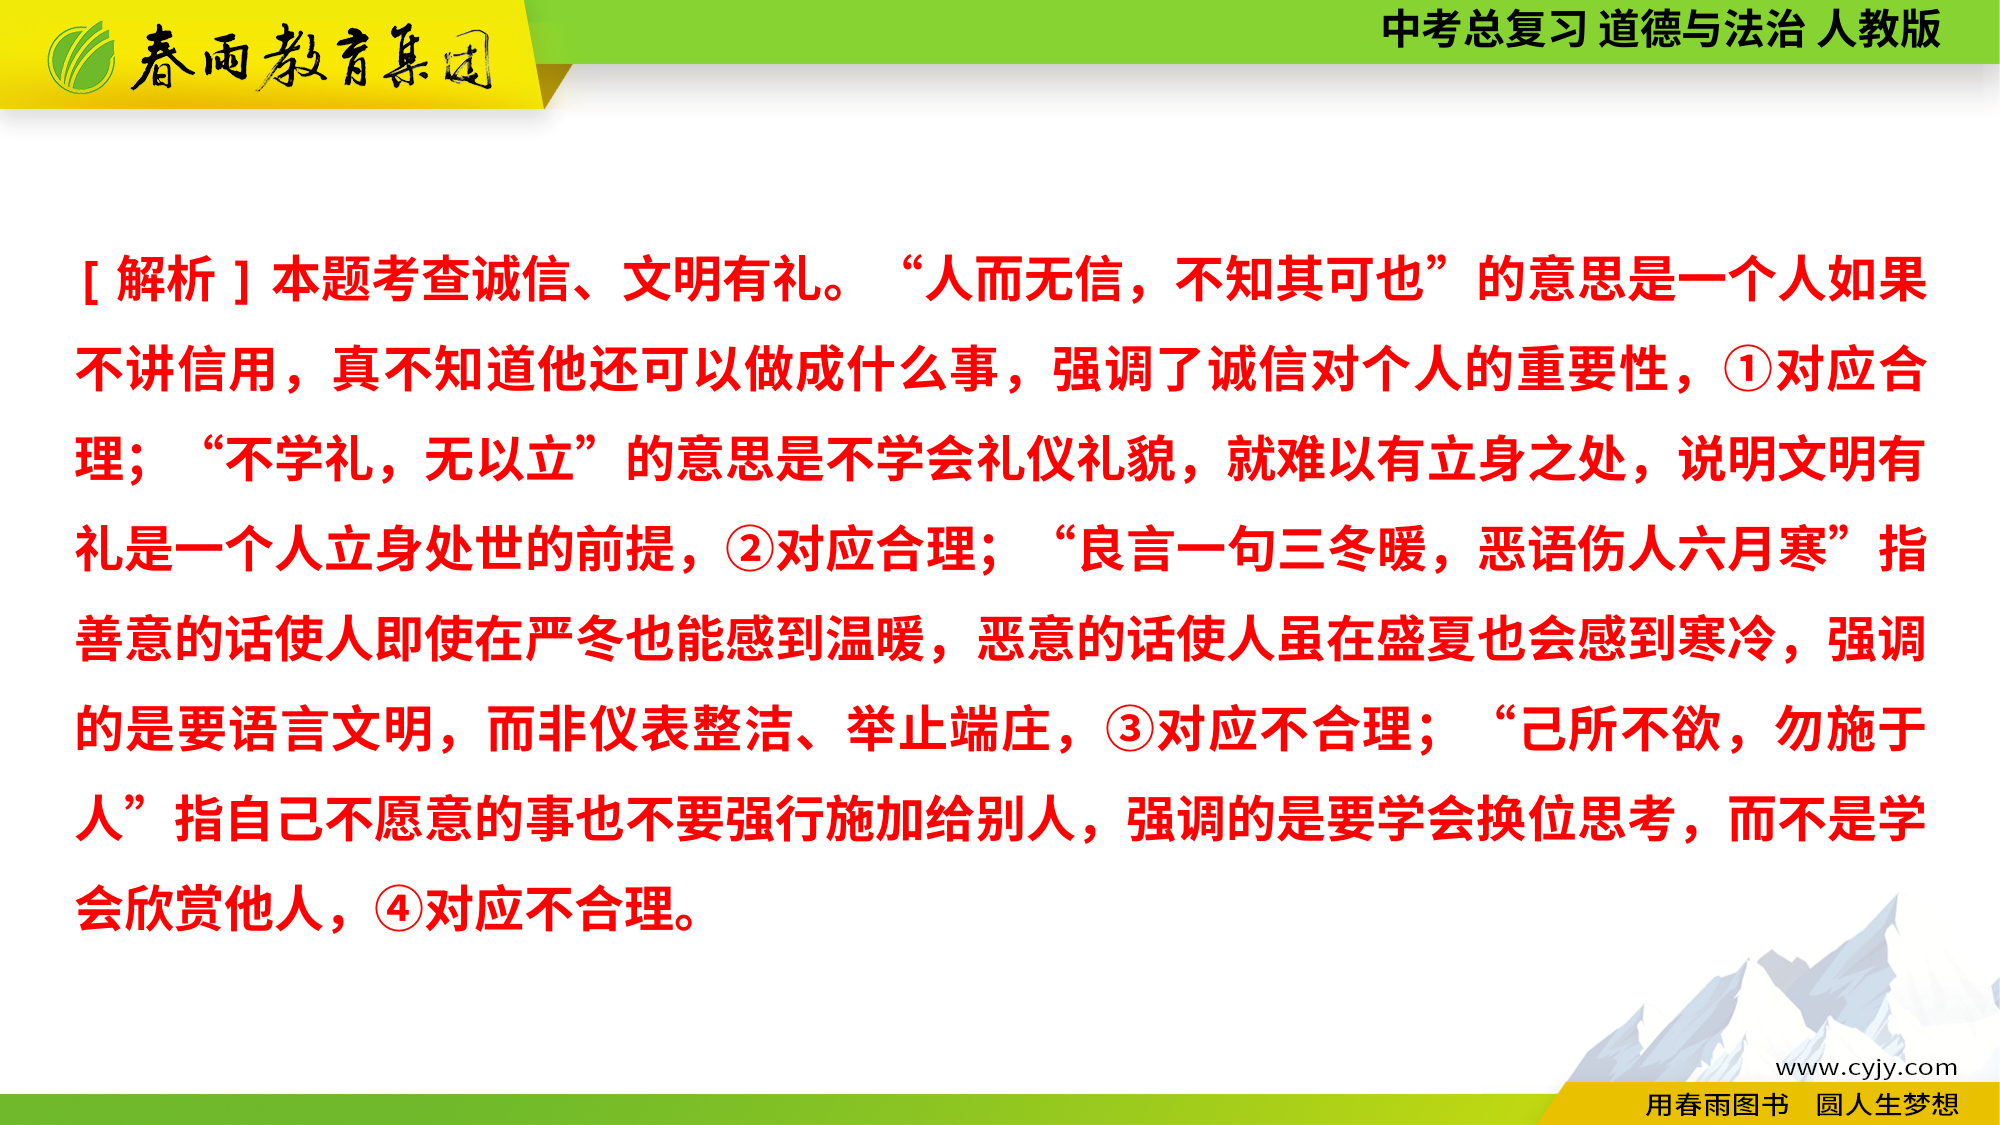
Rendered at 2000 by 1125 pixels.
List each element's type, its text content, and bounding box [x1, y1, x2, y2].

picture [0, 0, 2000, 1125]
list [解析]本题考查诚信、文明有礼。“人而无信，不知其可也”的意思是一个人如果不讲信用，真不知道他还可以做成什么事，强调了诚信对个人的重要性，①对应合理；“不学礼，无以立”的意思是不学会礼仪礼貌，就难以有立身之处，说明文明有礼是一个人立身处世的前提，②对应合理；“良言一句三冬暖，恶语伤人六月寒”指善意的话使人即使在严冬也能感到温暖，恶意的话使人虽在盛夏也会感到寒冷，强调的是要语言文明，而非仪表整洁、举止端庄，③对应不合理；“己所不欲，勿施于人”指自己不愿意的事也不要强行施加给别人，强调的是要学会换位思考，而不是学会欣赏他人，④对应不合理。 [59, 209, 1944, 941]
